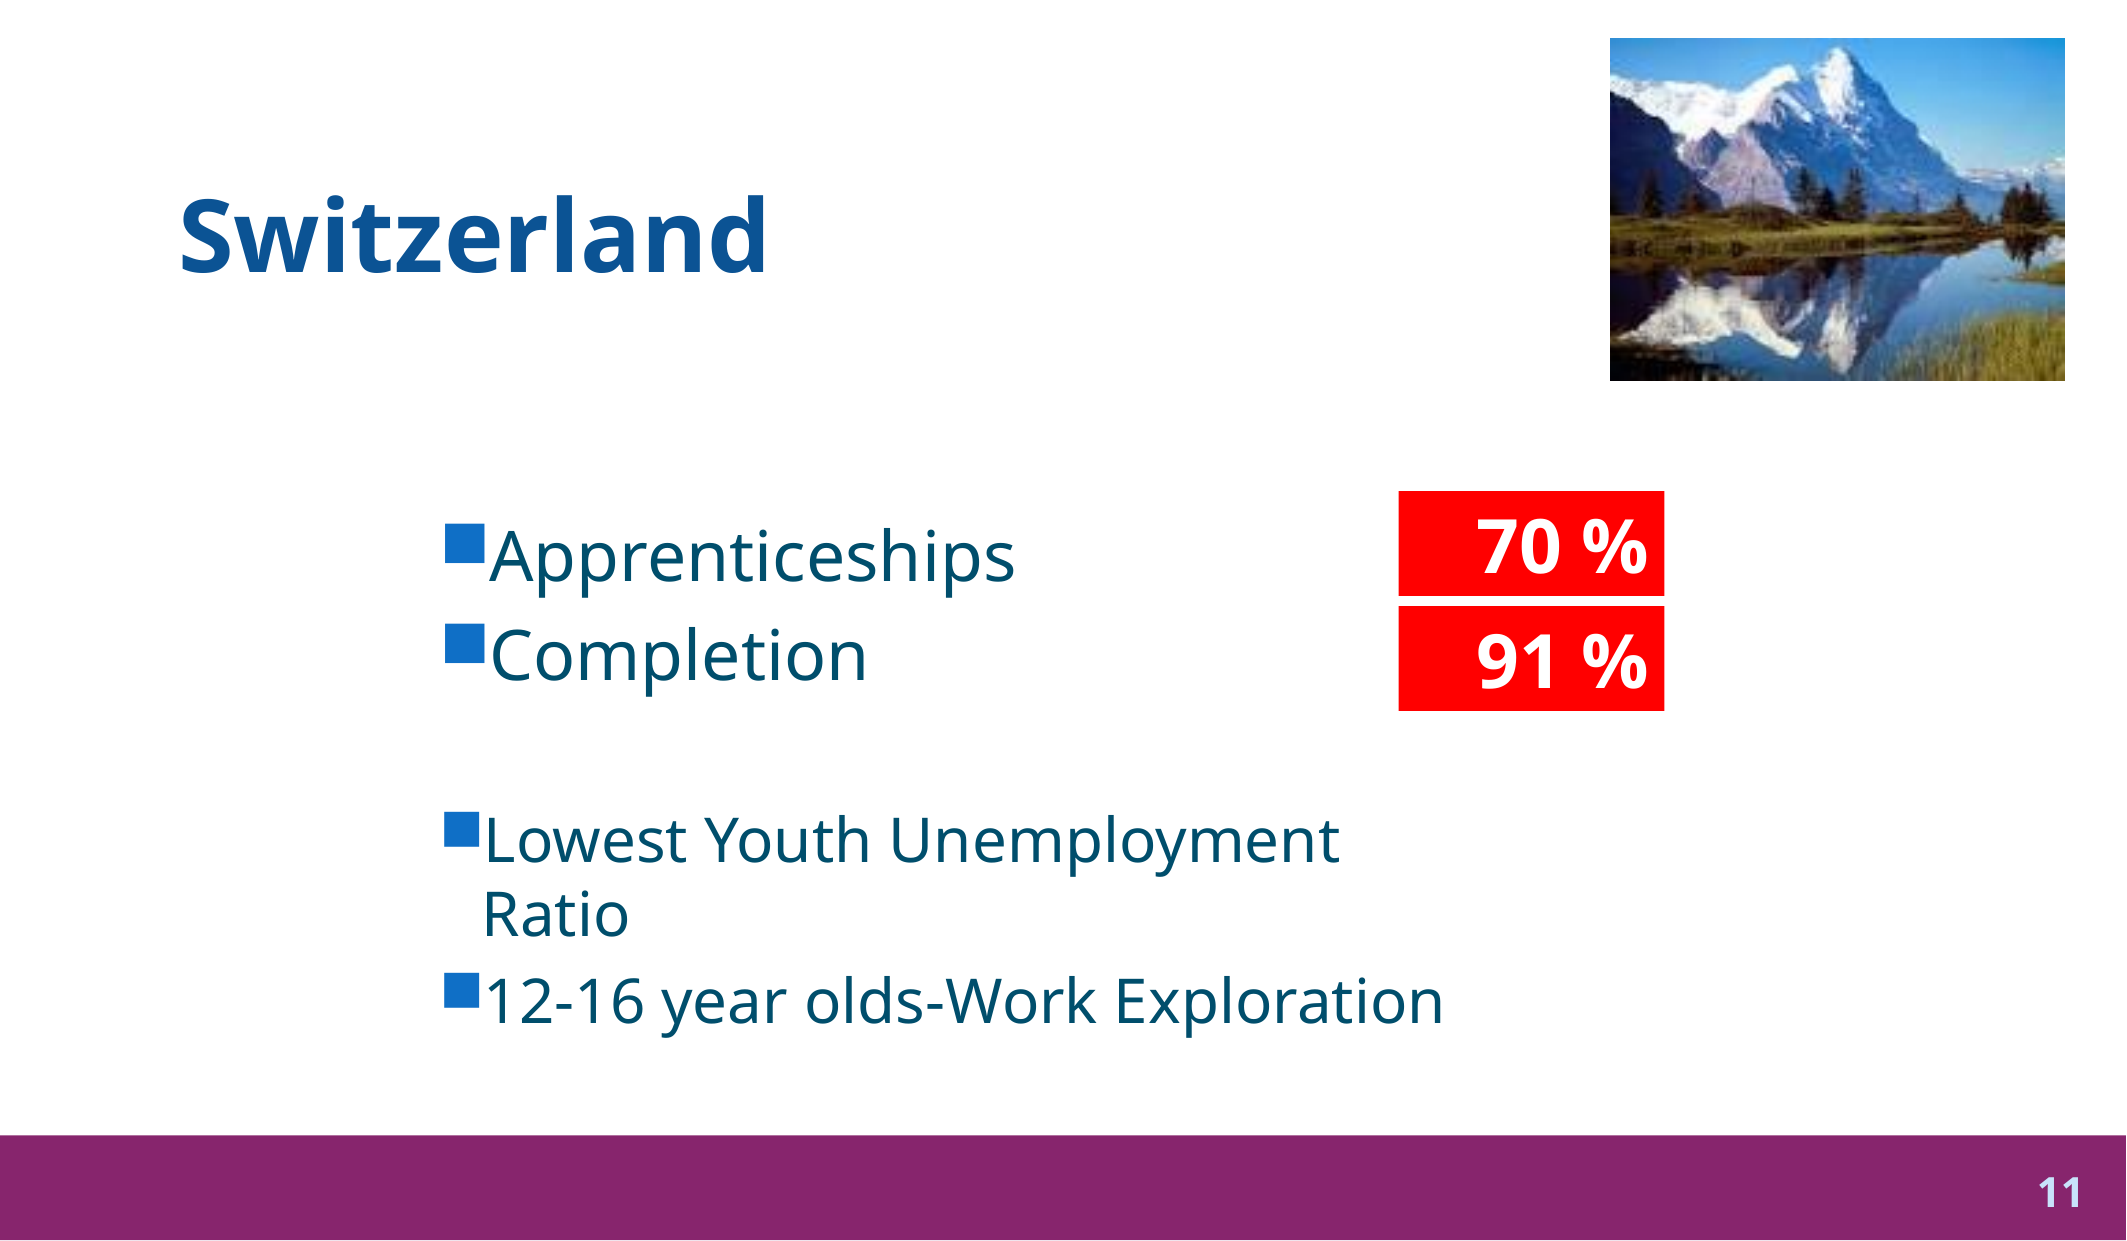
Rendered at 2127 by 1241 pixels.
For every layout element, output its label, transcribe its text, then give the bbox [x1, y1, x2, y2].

list Apprenticeships Completion Lowest Youth Unemployment Ratio 12-16 year olds-Work Exploration [423, 441, 1469, 1071]
picture [1609, 37, 2065, 381]
slide_number 11 [1920, 1158, 2100, 1225]
footer [0, 1135, 2126, 1241]
text_box 91 % [1398, 606, 1665, 711]
text_box 70 % [1398, 491, 1665, 596]
title Switzerland [163, 118, 1532, 300]
